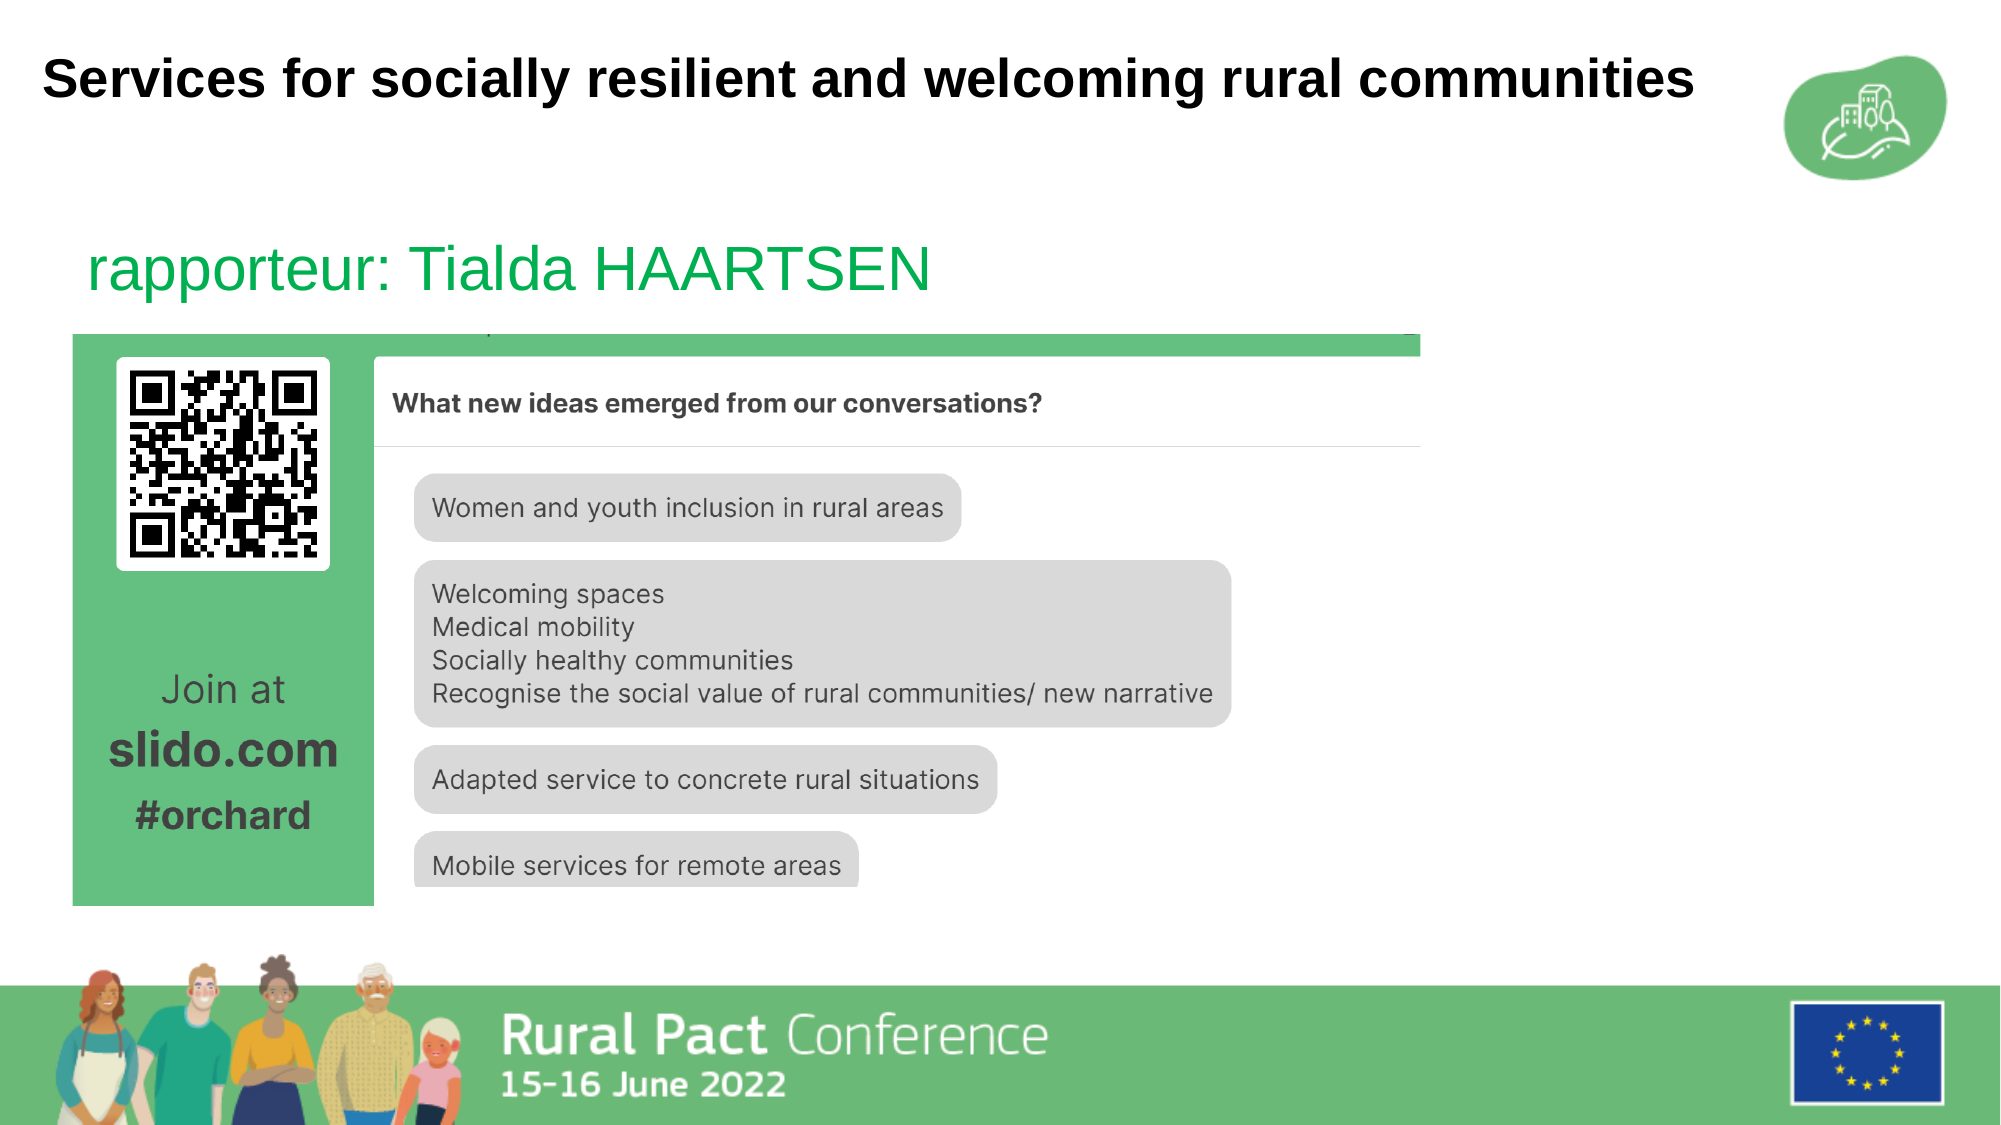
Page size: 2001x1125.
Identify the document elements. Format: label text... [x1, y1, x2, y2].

title Services for socially resilient and welcoming rural communities [27, 0, 1762, 117]
picture [0, 0, 2001, 1125]
text_box rapporteur: Tialda HAARTSEN [72, 228, 1123, 317]
